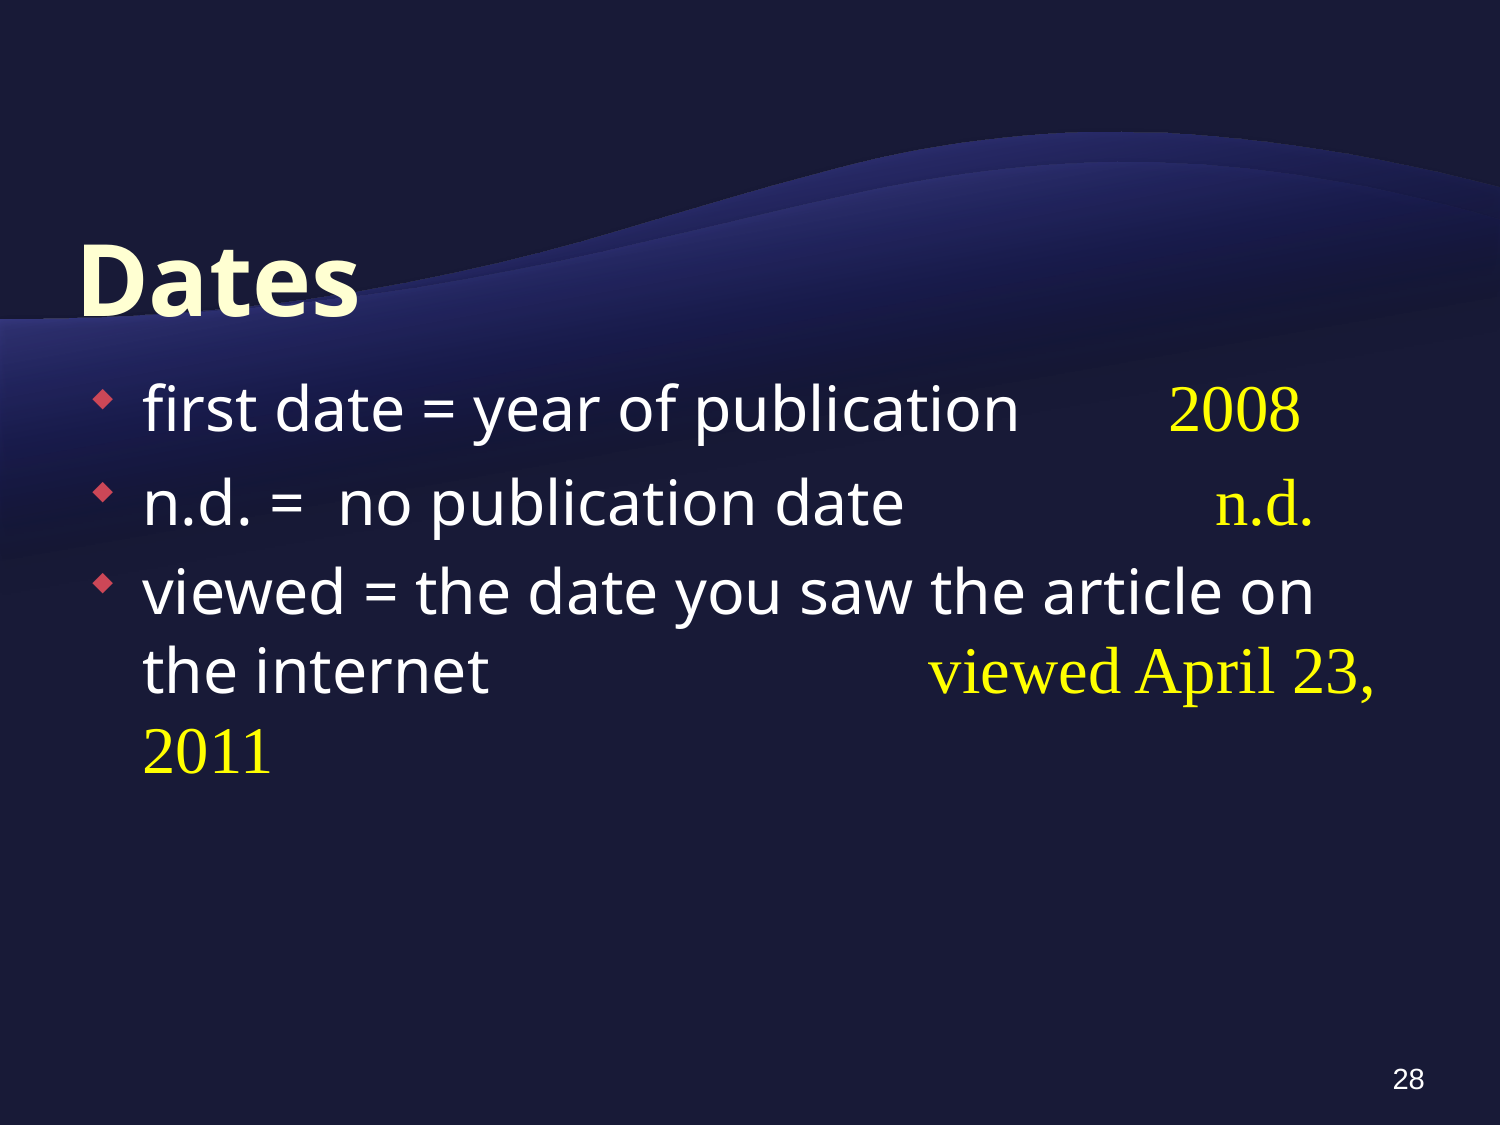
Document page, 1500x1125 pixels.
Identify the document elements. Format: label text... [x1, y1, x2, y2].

title Dates [75, 87, 1425, 338]
list first date = year of publication 2008 n.d. = no publication date n.d. viewed = the date you saw the article on the internet viewed April 23, 2011 [75, 357, 1425, 1033]
slide_number 28 [1337, 1042, 1425, 1103]
